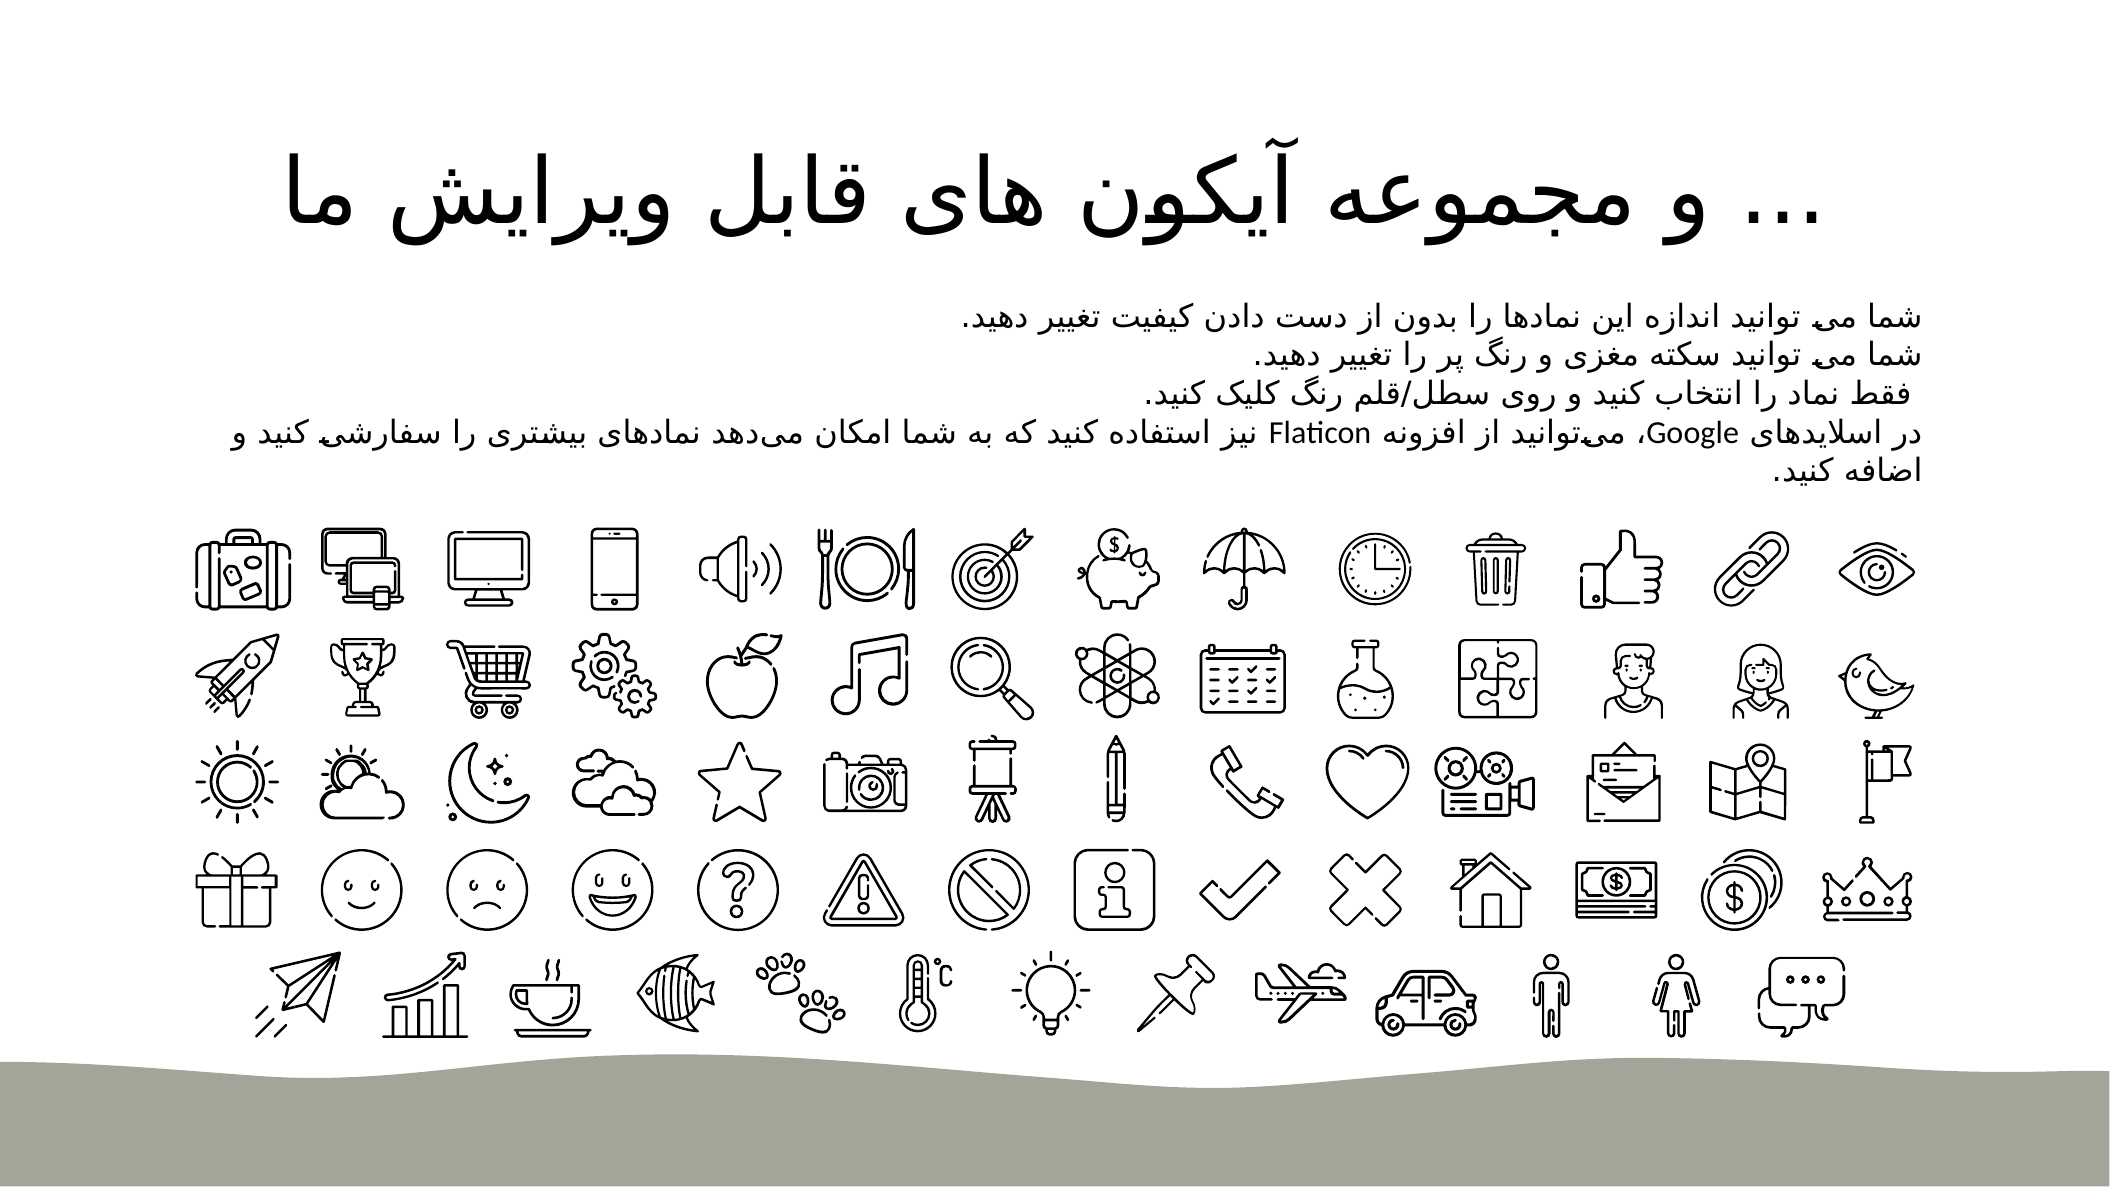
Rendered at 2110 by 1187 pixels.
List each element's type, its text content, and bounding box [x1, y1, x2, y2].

text_box [1449, 852, 1532, 928]
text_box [1375, 969, 1478, 1037]
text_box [1338, 532, 1412, 606]
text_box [1580, 529, 1664, 609]
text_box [195, 528, 292, 611]
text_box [1073, 848, 1156, 931]
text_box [1465, 532, 1527, 606]
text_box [823, 751, 908, 813]
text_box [1838, 542, 1916, 597]
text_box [1757, 956, 1846, 1038]
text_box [830, 633, 909, 716]
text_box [509, 958, 592, 1038]
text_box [445, 849, 529, 931]
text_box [1198, 859, 1281, 921]
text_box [447, 531, 531, 607]
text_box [571, 849, 654, 931]
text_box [1532, 953, 1570, 1038]
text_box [968, 734, 1017, 824]
title ... و مجموعه آیکون های قابل ویرایش ما [166, 123, 1944, 256]
text_box [195, 852, 278, 928]
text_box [822, 853, 905, 927]
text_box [1328, 853, 1402, 927]
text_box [1604, 643, 1664, 719]
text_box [381, 951, 469, 1038]
text_box [1859, 739, 1912, 824]
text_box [446, 741, 531, 824]
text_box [705, 633, 783, 719]
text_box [194, 633, 280, 718]
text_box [947, 849, 1030, 931]
text_box [1210, 745, 1285, 820]
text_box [817, 528, 916, 611]
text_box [319, 744, 405, 820]
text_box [445, 639, 532, 719]
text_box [1838, 653, 1915, 719]
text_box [571, 632, 658, 719]
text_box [1199, 643, 1286, 714]
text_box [320, 849, 403, 931]
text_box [1822, 856, 1913, 922]
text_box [1432, 746, 1536, 817]
text_box [1106, 734, 1126, 823]
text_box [254, 951, 342, 1038]
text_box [590, 527, 639, 611]
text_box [696, 849, 780, 932]
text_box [1011, 950, 1091, 1036]
text_box [1202, 527, 1286, 611]
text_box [1651, 953, 1701, 1038]
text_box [636, 953, 715, 1033]
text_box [1330, 639, 1397, 719]
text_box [1712, 531, 1791, 607]
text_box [1700, 849, 1787, 931]
text_box [321, 527, 405, 611]
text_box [330, 638, 396, 717]
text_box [755, 952, 846, 1034]
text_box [1709, 743, 1787, 821]
text_box [571, 748, 657, 816]
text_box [1325, 744, 1410, 820]
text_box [1575, 861, 1658, 919]
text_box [1255, 962, 1347, 1024]
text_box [1732, 643, 1789, 719]
text_box شما می توانید اندازه این نمادها را بدون از دست دادن کیفیت تغییر دهید. شما می توانید سکته مغزی و رنگ پر را تغییر دهید. فقط نماد را انتخاب کنید و روی سطل/قلم رنگ کلیک کنید. در اسلایدهای Google، می‌توانید از افزونه Flaticon نیز استفاده کنید که به شما امکان می‌دهد نمادهای بیشتری را سفارشی کنید و اضافه کنید. [165, 273, 1944, 450]
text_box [698, 535, 783, 603]
text_box [951, 527, 1034, 611]
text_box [195, 739, 280, 824]
text_box [1458, 639, 1538, 719]
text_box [947, 636, 1036, 721]
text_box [1074, 633, 1163, 719]
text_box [1076, 528, 1160, 610]
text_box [898, 953, 953, 1033]
text_box [1137, 953, 1216, 1033]
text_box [697, 741, 782, 823]
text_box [1586, 741, 1661, 823]
